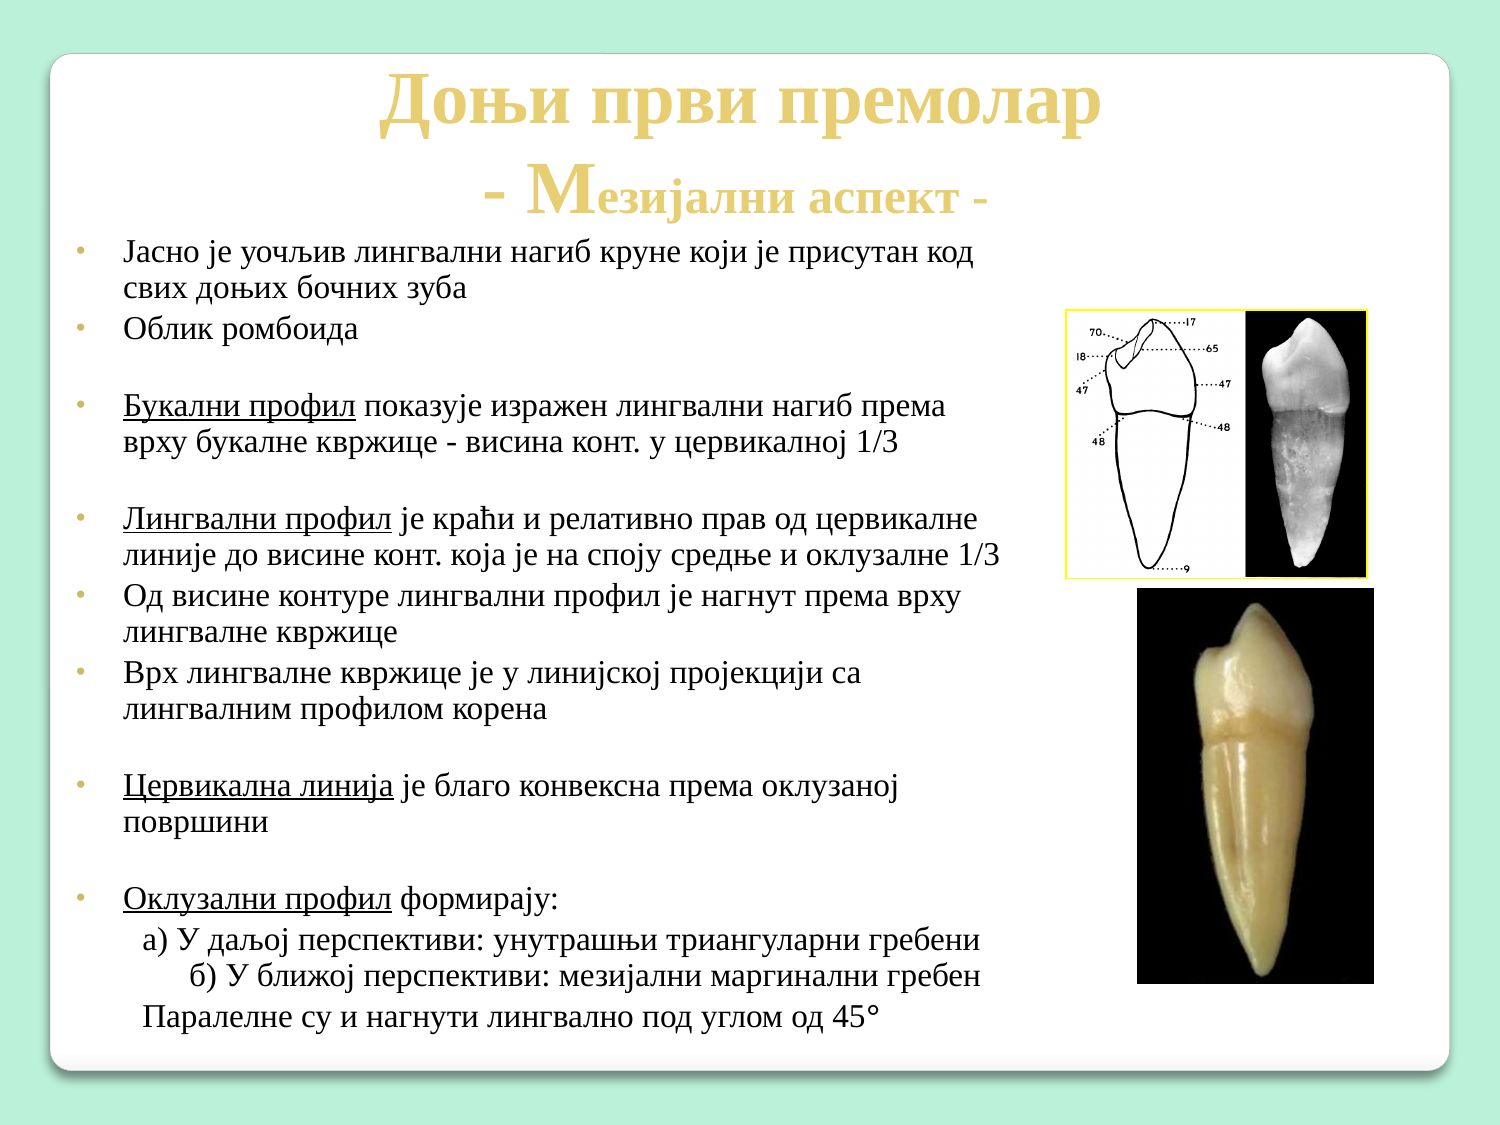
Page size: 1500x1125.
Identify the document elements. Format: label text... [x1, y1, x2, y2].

title Доњи први премолар - Мезијални аспект - [103, 92, 1381, 234]
list Јасно је уочљив лингвални нагиб круне који је присутан код свих доњих бочних зуба Облик ромбоида Букални профил показује изражен лингвални нагиб према врху букалне квржице - висина конт. у цервикалној 1/3 Лингвални профил је краћи и релативно прав од цервикалне линије до висине конт. која је на споју средње и оклузалне 1/3 Од висине контуре лингвални профил је нагнут према врху лингвалне квржице Врх лингвалне квржице је у линијској пројекцији са лингвалним профилом корена Цервикална линија је благо конвексна према оклузаној површини Оклузални профил формирају: а) У даљој перспективи: унутрашњи триангуларни гребени б) У ближој перспективи: мезијални маргинални гребен Паралелне су и нагнути лингвално под углом од 45° [64, 228, 1027, 1071]
picture [1066, 310, 1367, 579]
picture [1137, 587, 1374, 985]
